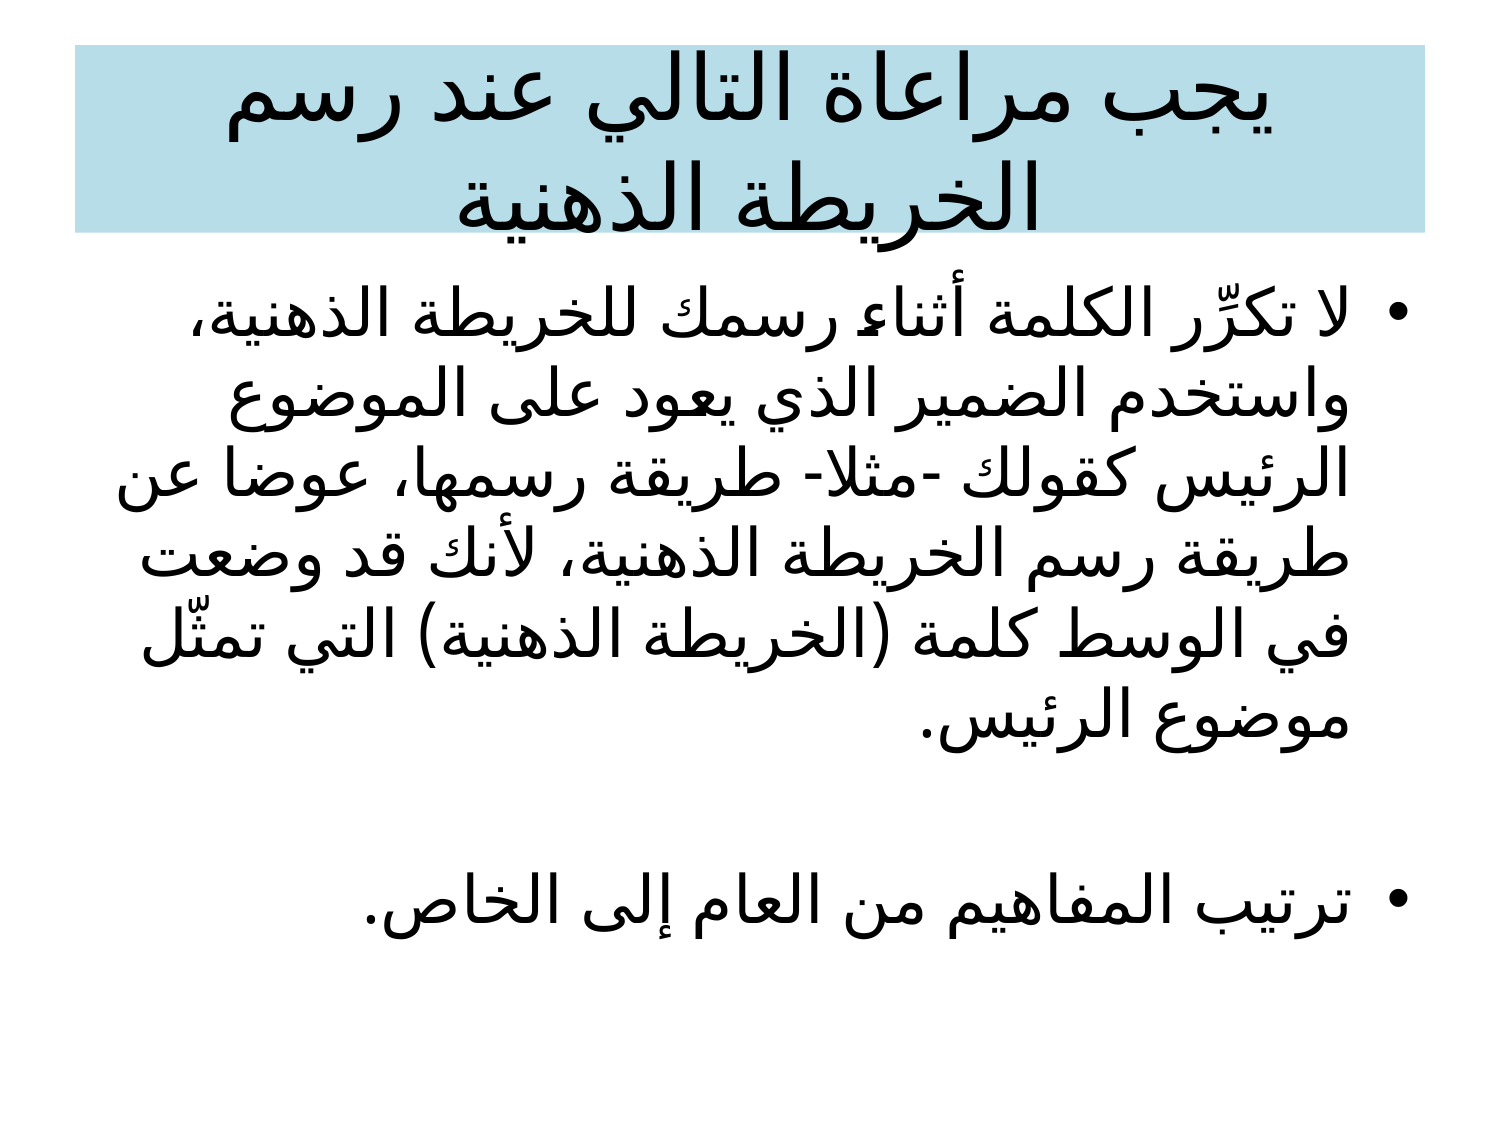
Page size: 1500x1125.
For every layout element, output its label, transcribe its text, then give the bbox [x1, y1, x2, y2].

list لا تكرِّر الكلمة أثناء رسمك للخريطة الذهنية، واستخدم الضمير الذي يعود على الموضوع الرئيس كقولك -مثلا- طريقة رسمها، عوضا عن طريقة رسم الخريطة الذهنية، لأنك قد وضعت في الوسط كلمة (الخريطة الذهنية) التي تمثّل موضوع الرئيس. ترتيب المفاهيم من العام إلى الخاص. [75, 262, 1425, 1005]
title يجب مراعاة التالي عند رسم الخريطة الذهنية [75, 45, 1425, 233]
